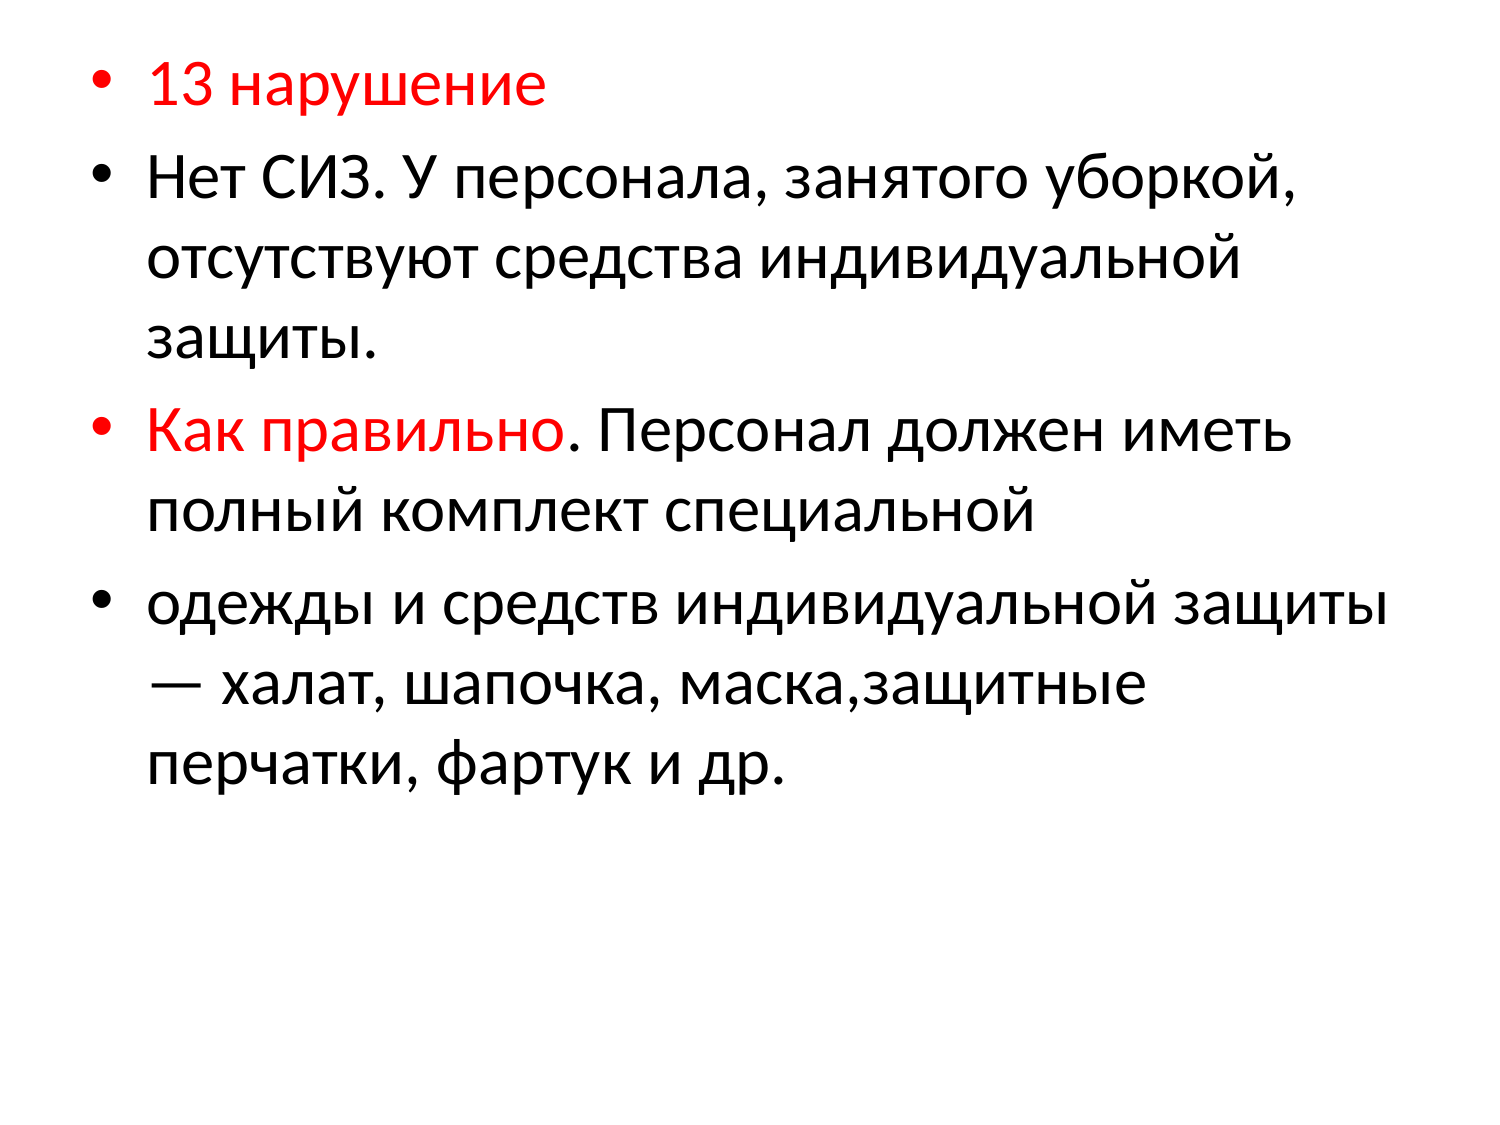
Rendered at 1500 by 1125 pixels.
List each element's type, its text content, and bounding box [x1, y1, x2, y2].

list 13 нарушение Нет СИЗ. У персонала, занятого уборкой, отсутствуют средства индивидуальной защиты. Как правильно. Персонал должен иметь полный комплект специальной одежды и средств индивидуальной защиты — халат, шапочка, маска,защитные перчатки, фартук и др. [75, 30, 1425, 1005]
